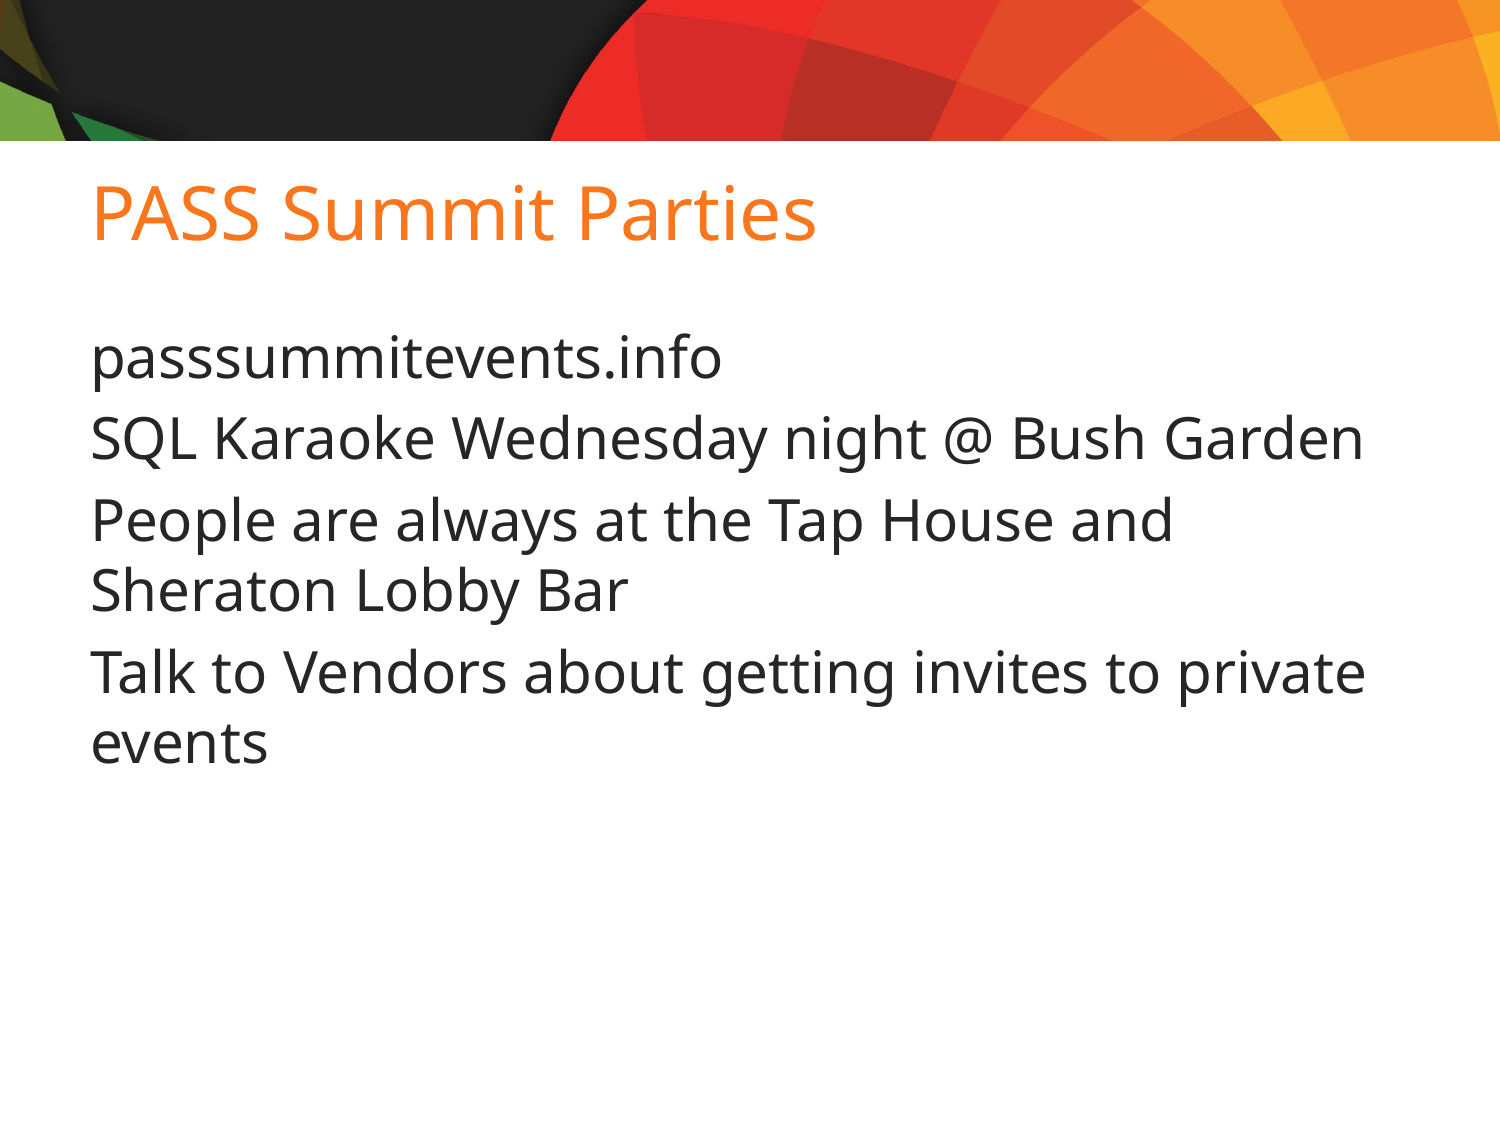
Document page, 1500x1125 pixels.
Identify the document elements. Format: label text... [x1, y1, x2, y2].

title PASS Summit Parties [75, 174, 1425, 288]
picture [0, 0, 1500, 141]
list passsummitevents.info SQL Karaoke Wednesday night @ Bush Garden People are always at the Tap House and Sheraton Lobby Bar Talk to Vendors about getting invites to private events [75, 312, 1425, 1013]
